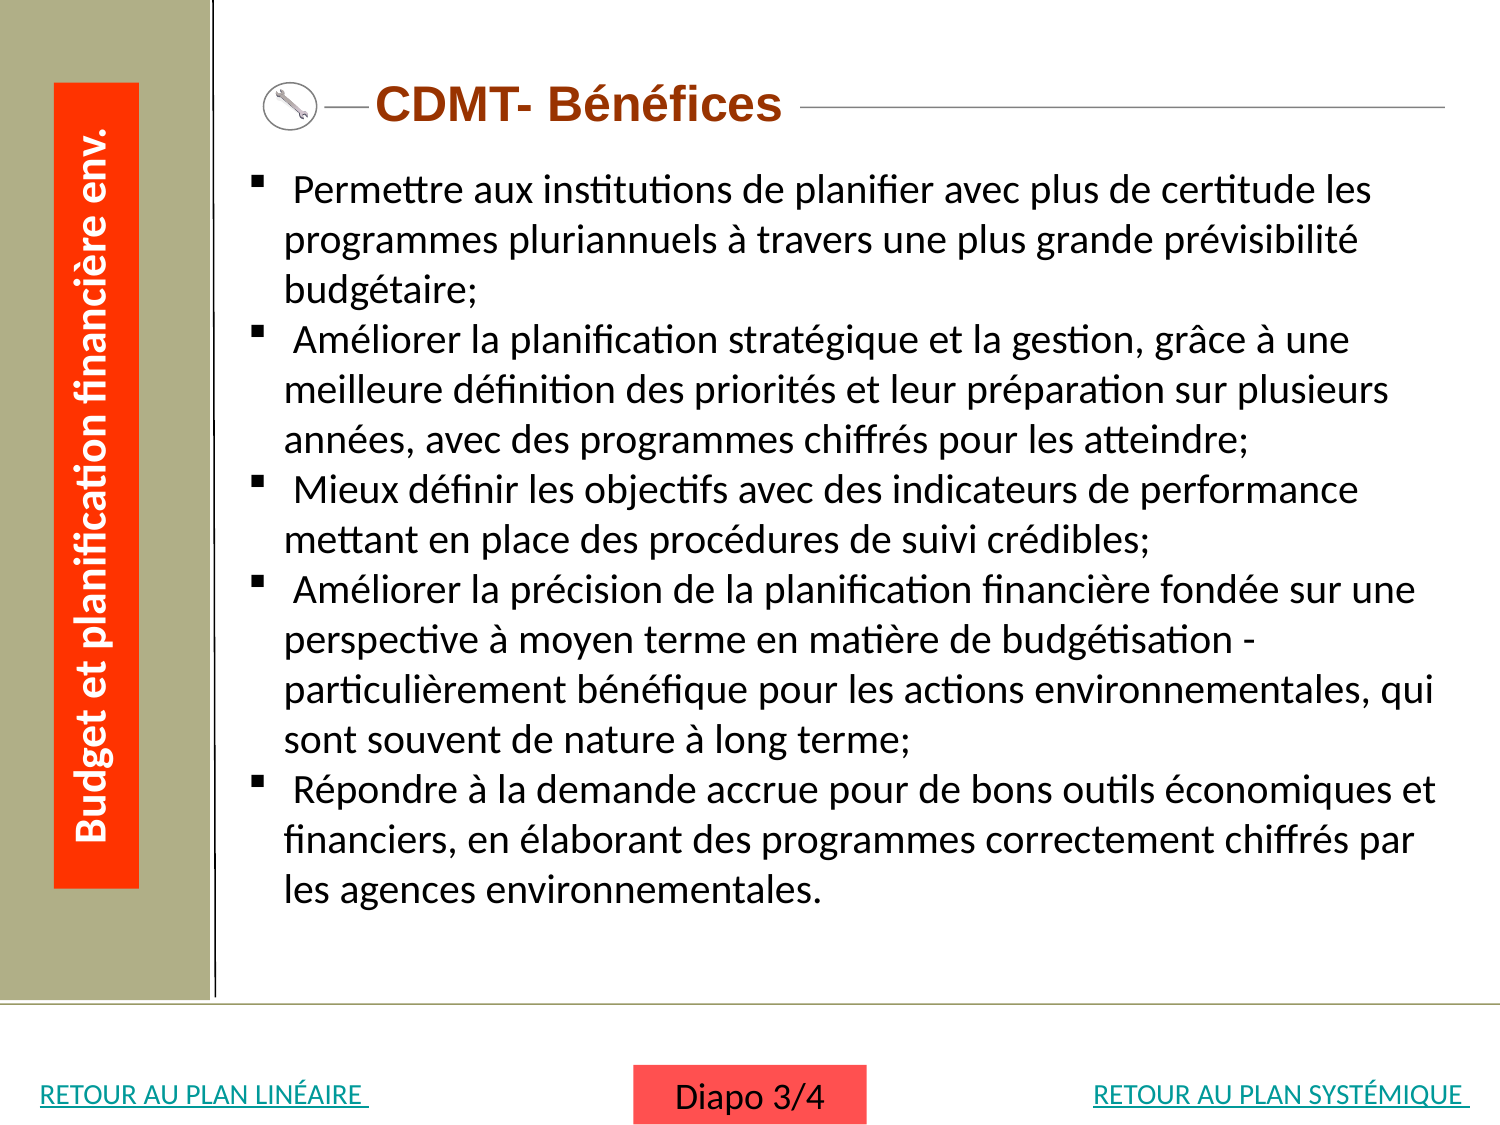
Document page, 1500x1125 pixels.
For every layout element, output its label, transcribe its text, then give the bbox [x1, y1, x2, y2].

text_box RETOUR AU PLAN SYSTÉMIQUE [819, 1063, 1482, 1122]
text_box [263, 82, 317, 122]
text_box Budget et planification financière env. [53, 82, 139, 889]
text_box CDMT- Bénéfices [369, 65, 800, 160]
text_box Diapo 3/4 [633, 1064, 867, 1125]
text_box Permettre aux institutions de planifier avec plus de certitude les programmes pluriannuels à travers une plus grande prévisibilité budgétaire; Améliorer la planification stratégique et la gestion, grâce à une meilleure définition des priorités et leur préparation sur plusieurs années, avec des programmes chiffrés pour les atteindre; Mieux définir les objectifs avec des indicateurs de performance mettant en place des procédures de suivi crédibles; Améliorer la précision de la planification financière fondée sur une perspective à moyen terme en matière de budgétisation - particulièrement bénéfique pour les actions environnementales, qui sont souvent de nature à long terme; Répondre à la demande accrue pour de bons outils économiques et financiers, en élaborant des programmes correctement chiffrés par les agences environnementales. [233, 154, 1467, 998]
text_box RETOUR AU PLAN LINÉAIRE [27, 1063, 623, 1122]
text_box [0, 0, 210, 1001]
picture [274, 89, 309, 120]
